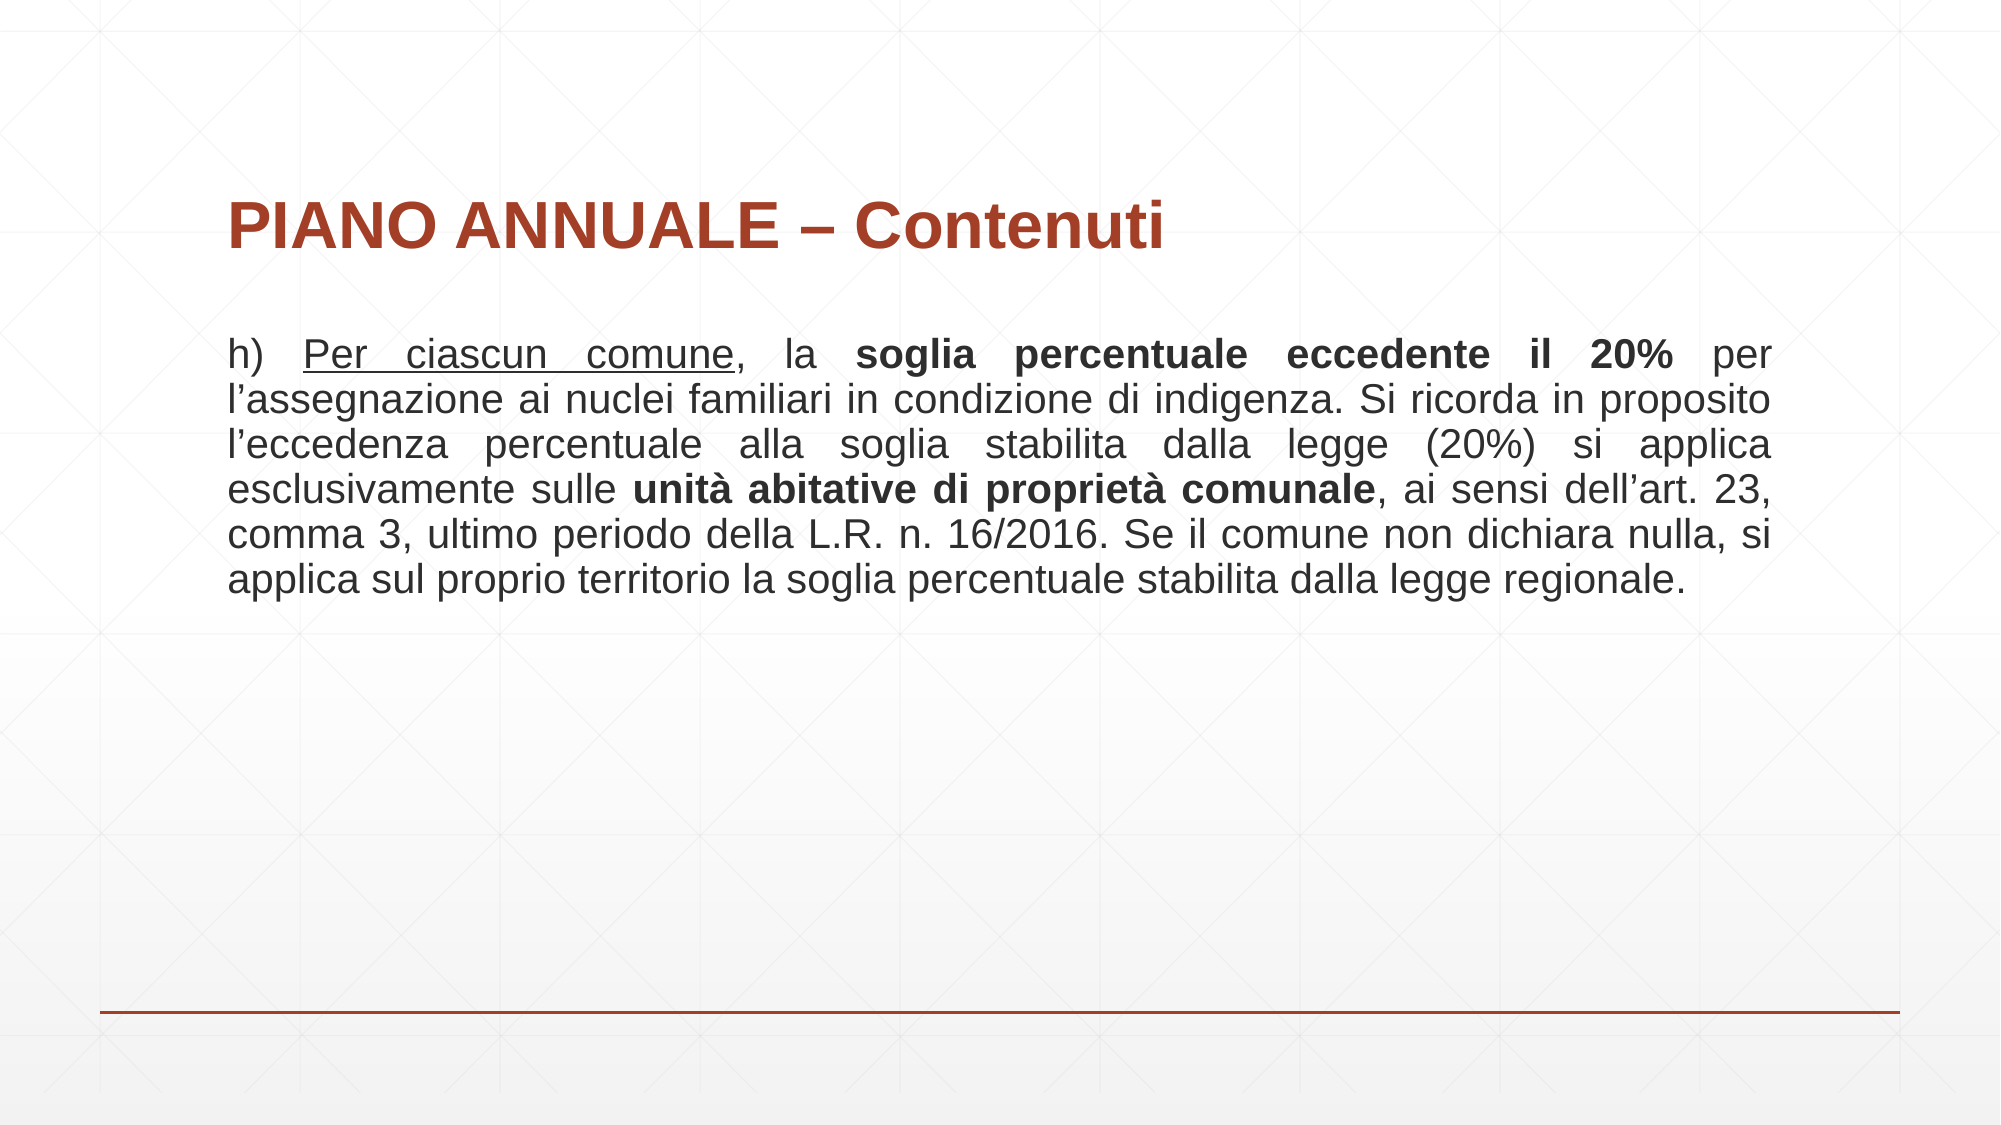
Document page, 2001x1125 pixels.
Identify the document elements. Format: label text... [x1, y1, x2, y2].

list h) Per ciascun comune, la soglia percentuale eccedente il 20% per l’assegnazione ai nuclei familiari in condizione di indigenza. Si ricorda in proposito l’eccedenza percentuale alla soglia stabilita dalla legge (20%) si applica esclusivamente sulle unità abitative di proprietà comunale, ai sensi dell’art. 23, comma 3, ultimo periodo della L.R. n. 16/2016. Se il comune non dichiara nulla, si applica sul proprio territorio la soglia percentuale stabilita dalla legge regionale. [212, 324, 1788, 950]
title PIANO ANNUALE – Contenuti [212, 82, 1788, 271]
